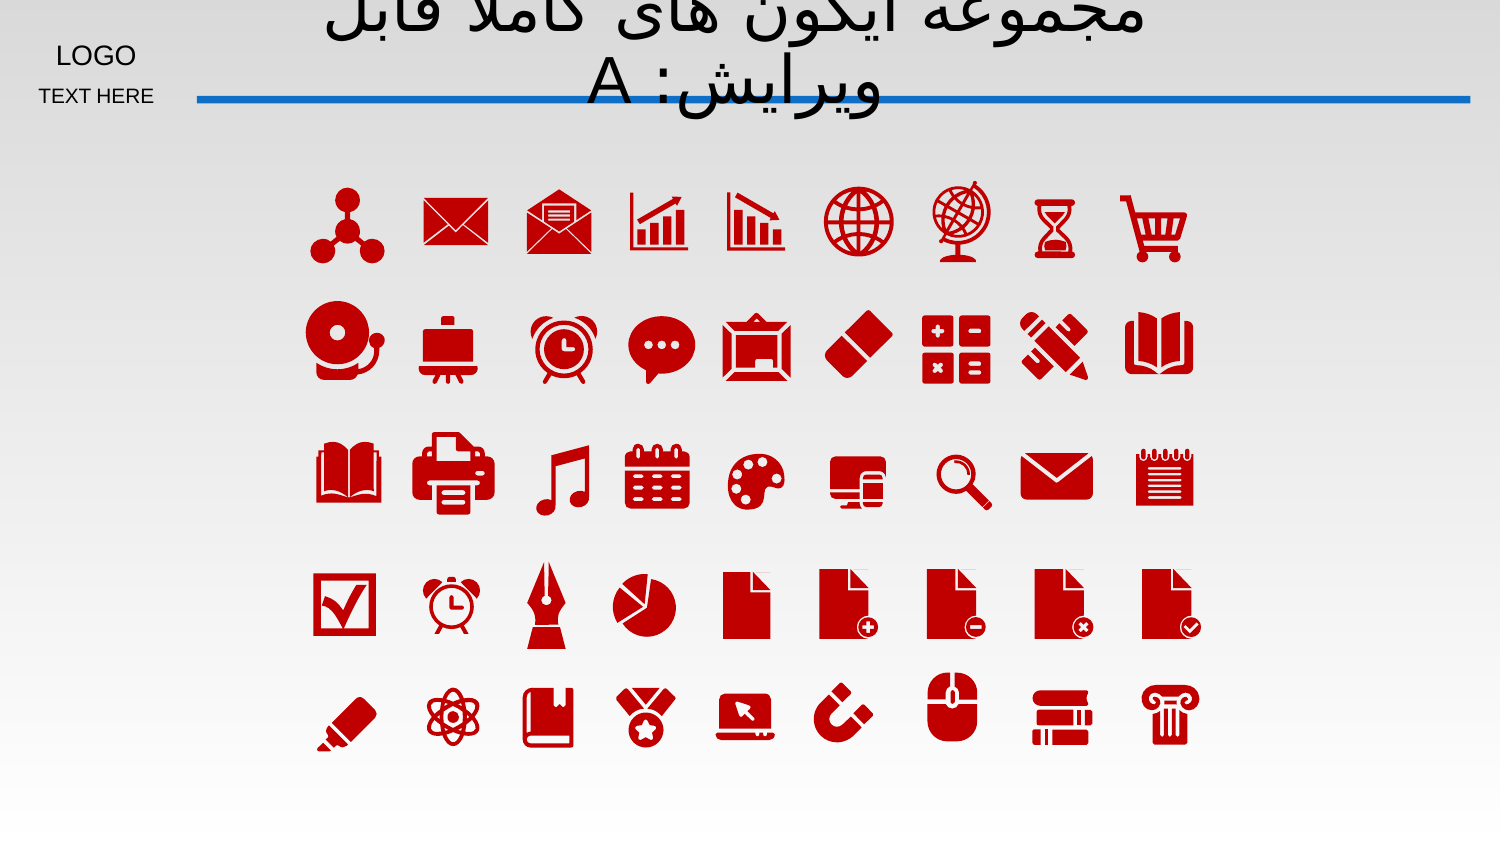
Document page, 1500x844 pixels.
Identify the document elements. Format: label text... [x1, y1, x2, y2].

text_box [447, 576, 456, 582]
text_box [824, 310, 893, 378]
text_box [957, 568, 977, 589]
text_box [932, 180, 991, 263]
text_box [812, 682, 874, 743]
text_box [722, 312, 791, 381]
text_box [819, 569, 879, 639]
text_box [1065, 568, 1085, 589]
text_box [526, 189, 592, 254]
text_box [412, 432, 495, 515]
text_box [418, 315, 478, 385]
text_box [1034, 199, 1076, 259]
text_box [1173, 568, 1192, 589]
text_box [422, 578, 481, 634]
text_box [612, 587, 644, 623]
text_box [926, 569, 986, 639]
text_box [1034, 569, 1094, 639]
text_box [305, 301, 385, 380]
text_box [752, 571, 771, 591]
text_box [927, 672, 978, 742]
text_box [628, 316, 696, 384]
text_box [522, 687, 574, 748]
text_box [615, 687, 676, 748]
text_box [622, 574, 648, 605]
text_box [313, 573, 376, 636]
text_box [630, 192, 689, 251]
text_box [622, 579, 676, 637]
text_box [527, 627, 566, 649]
text_box [727, 453, 785, 510]
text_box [830, 456, 886, 509]
text_box [1142, 569, 1202, 639]
text_box [823, 186, 894, 257]
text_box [425, 687, 484, 747]
text_box [310, 187, 385, 264]
text_box [727, 192, 786, 251]
text_box [536, 445, 590, 516]
text_box [423, 197, 489, 246]
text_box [1019, 312, 1089, 380]
text_box مجموعه آیکون های کاملا قابل ویرایش: A [202, 12, 1270, 80]
text_box [1136, 448, 1194, 506]
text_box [524, 316, 604, 385]
text_box [527, 561, 566, 625]
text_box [1141, 684, 1200, 745]
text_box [1020, 452, 1093, 500]
text_box [1120, 195, 1187, 263]
text_box [850, 568, 869, 589]
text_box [316, 696, 378, 752]
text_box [1032, 690, 1093, 745]
text_box [316, 441, 382, 503]
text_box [624, 443, 690, 509]
text_box [936, 454, 993, 511]
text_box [1125, 312, 1194, 375]
text_box [723, 572, 771, 639]
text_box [715, 693, 775, 741]
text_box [922, 315, 991, 384]
